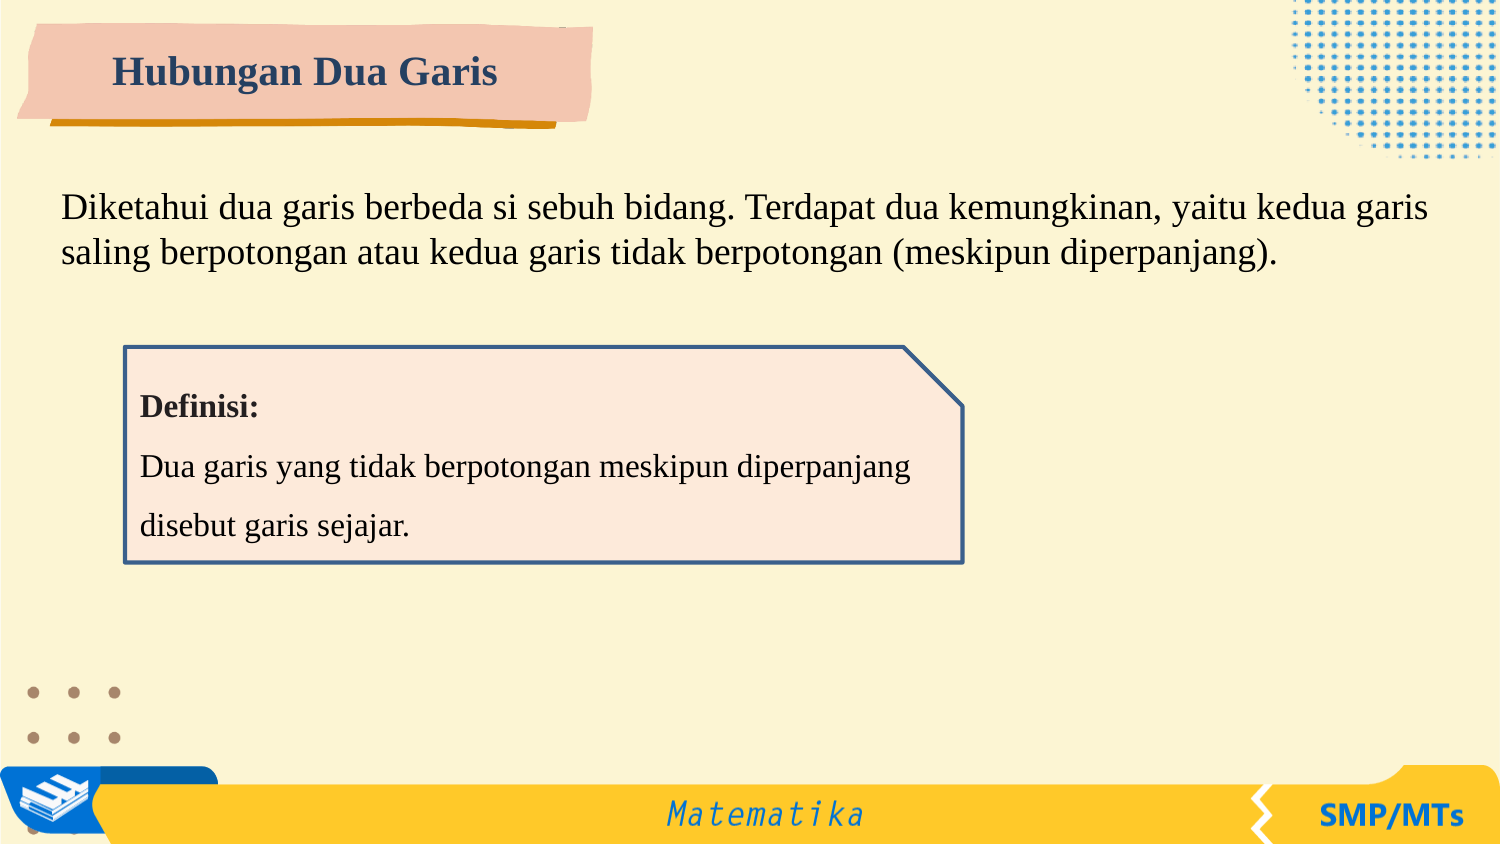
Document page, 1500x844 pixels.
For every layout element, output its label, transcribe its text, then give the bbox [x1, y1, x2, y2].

text_box Definisi: Dua garis yang tidak berpotongan meskipun diperpanjang disebut garis sejajar. [122, 344, 965, 565]
text_box Diketahui dua garis berbeda si sebuh bidang. Terdapat dua kemungkinan, yaitu kedua garis saling berpotongan atau kedua garis tidak berpotongan (meskipun diperpanjang). [46, 175, 1500, 280]
picture [0, 0, 1500, 844]
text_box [17, 23, 593, 129]
